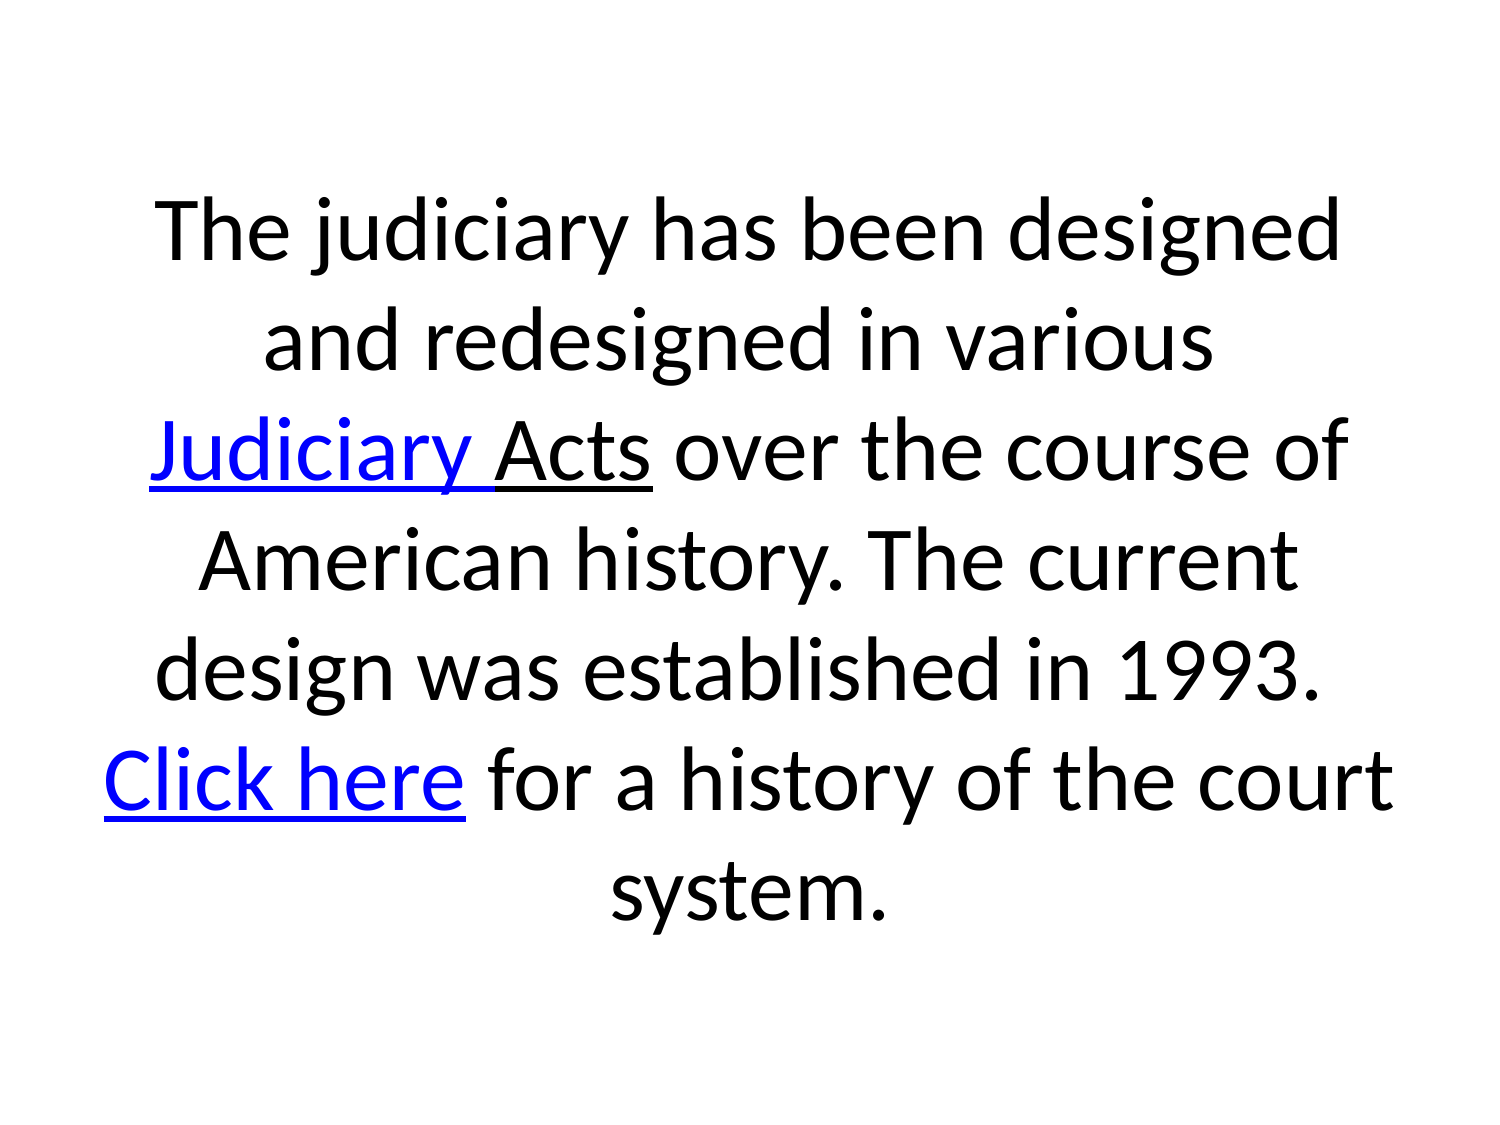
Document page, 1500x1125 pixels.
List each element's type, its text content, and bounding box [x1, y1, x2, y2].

title The judiciary has been designed and redesigned in various Judiciary Acts over the course of American history. The current design was established in 1993. Click here for a history of the court system. [74, 44, 1426, 1063]
